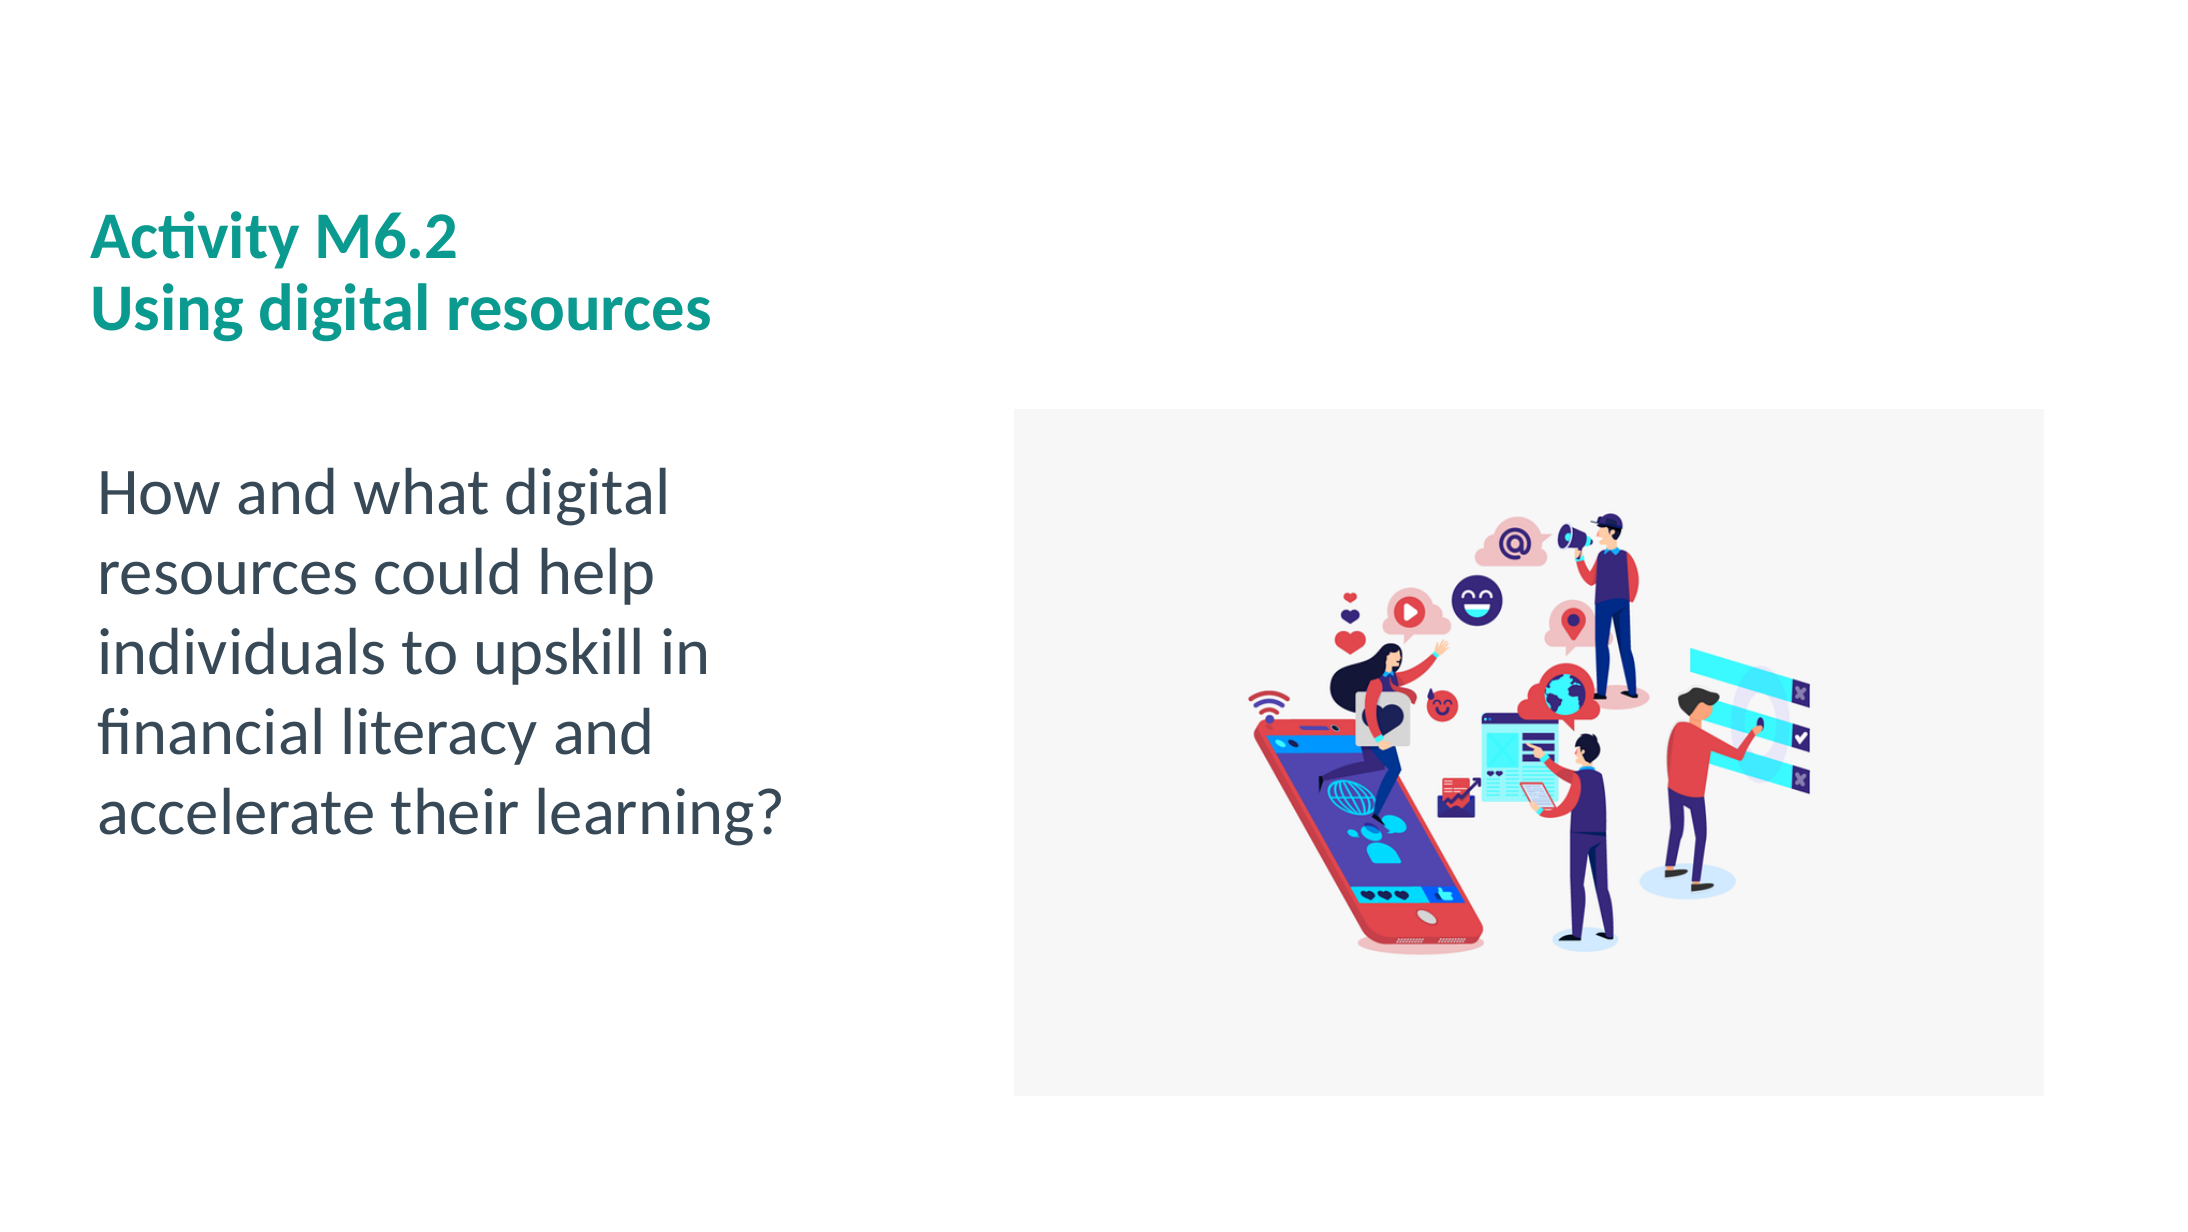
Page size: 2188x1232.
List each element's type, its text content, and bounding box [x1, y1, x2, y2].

text_box How and what digital resources could help individuals to upskill in financial literacy and accelerate their learning? [82, 440, 922, 891]
picture [1014, 409, 2045, 1096]
title Activity M6.2 Using digital resources [82, 135, 2106, 410]
